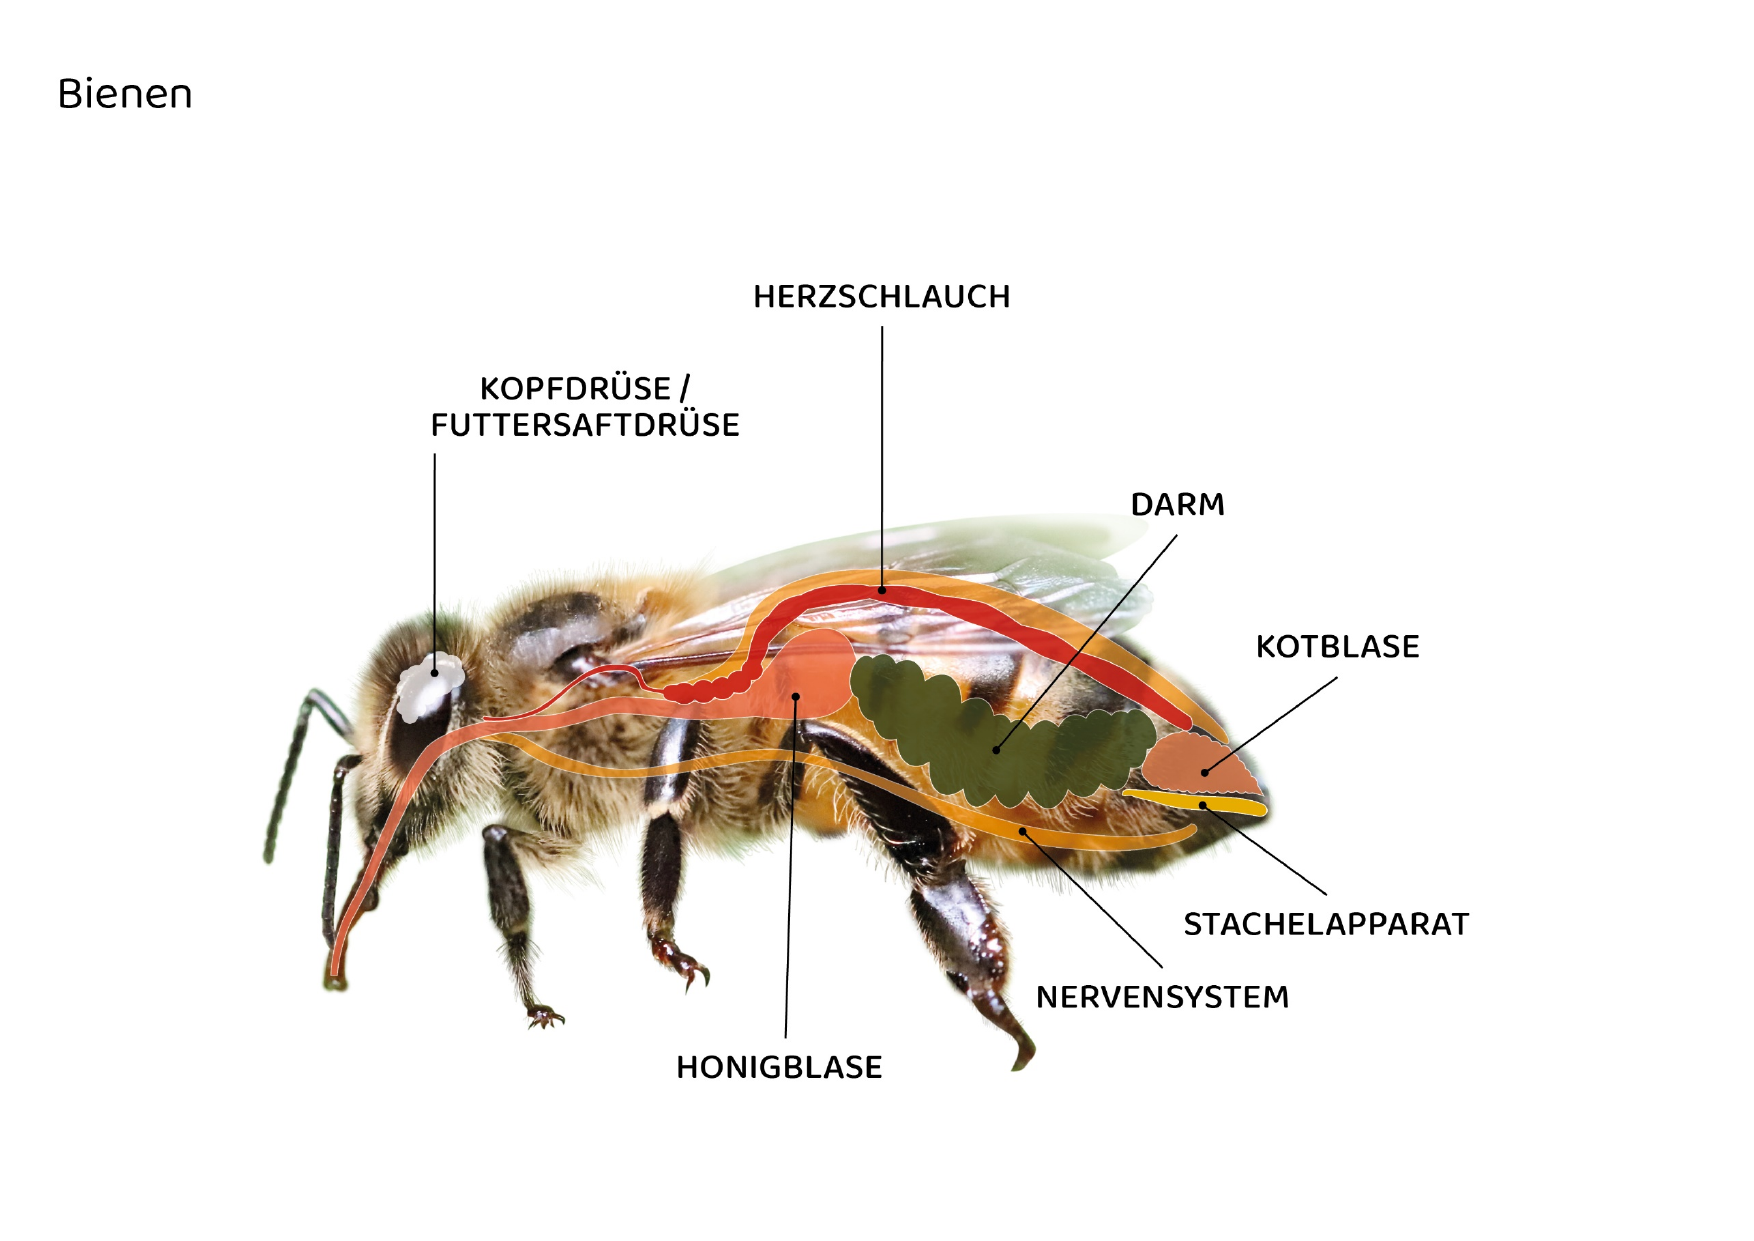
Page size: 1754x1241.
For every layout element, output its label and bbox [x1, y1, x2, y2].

picture [0, 0, 1650, 1167]
